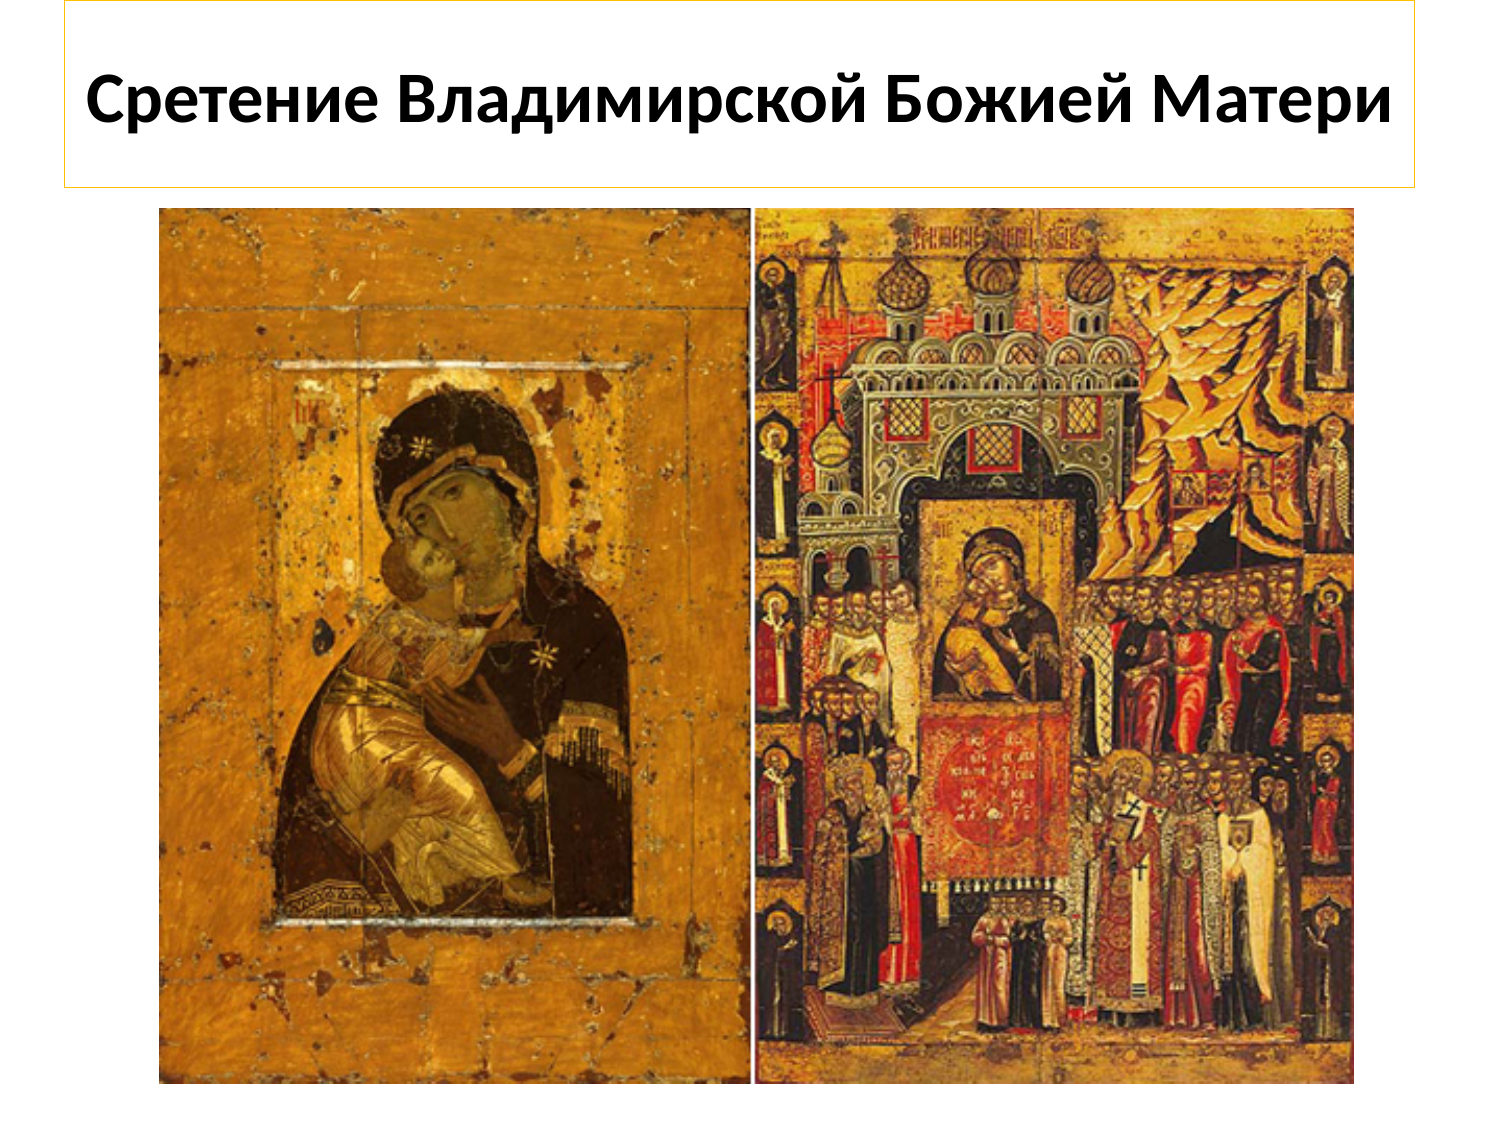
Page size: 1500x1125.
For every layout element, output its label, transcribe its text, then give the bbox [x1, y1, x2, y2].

title Сретение Владимирской Божией Матери [64, 0, 1415, 188]
picture [159, 207, 1354, 1084]
